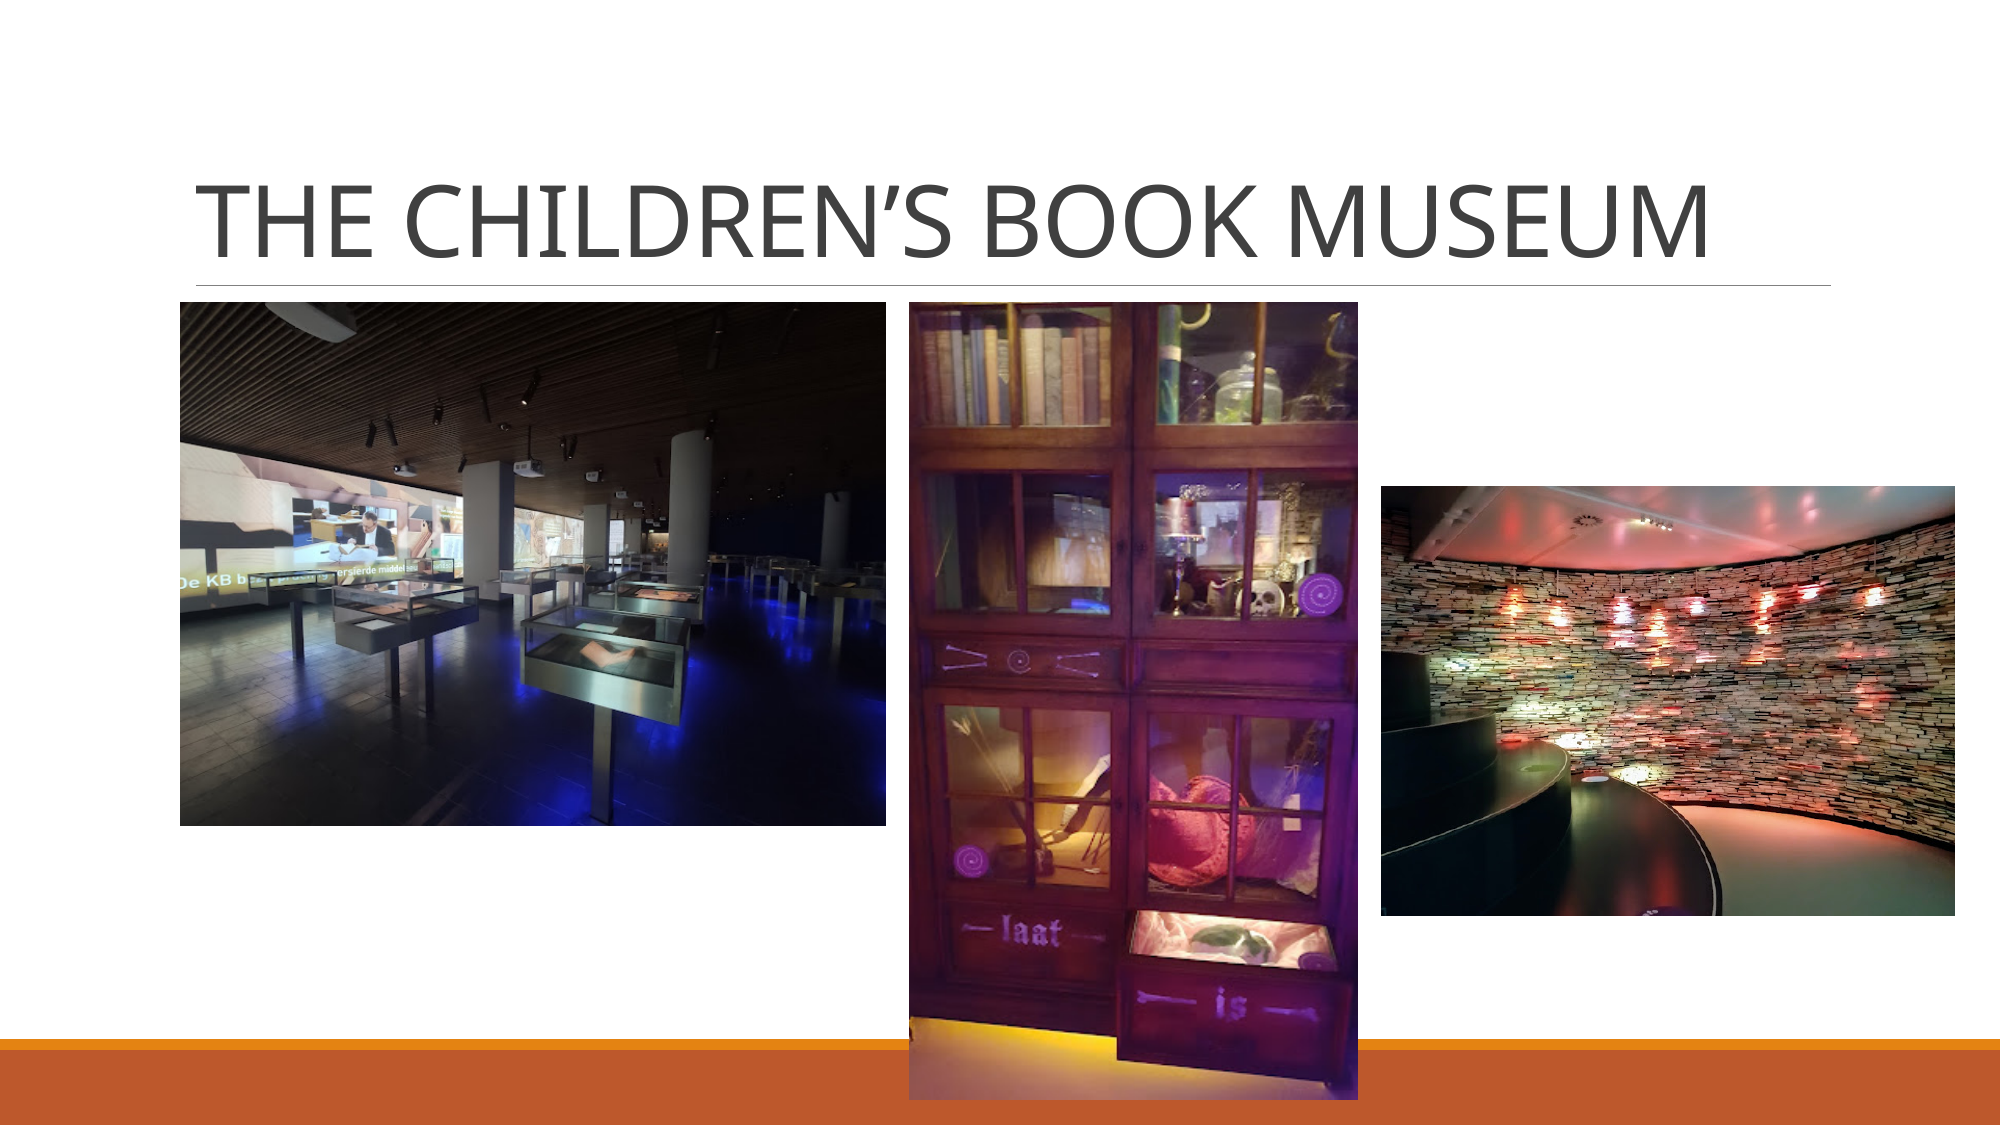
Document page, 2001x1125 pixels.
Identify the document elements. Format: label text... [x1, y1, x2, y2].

title THE CHILDREN’S BOOK MUSEUM [180, 47, 1830, 285]
picture [179, 302, 887, 827]
picture [908, 302, 1359, 1101]
picture [1381, 485, 1955, 917]
